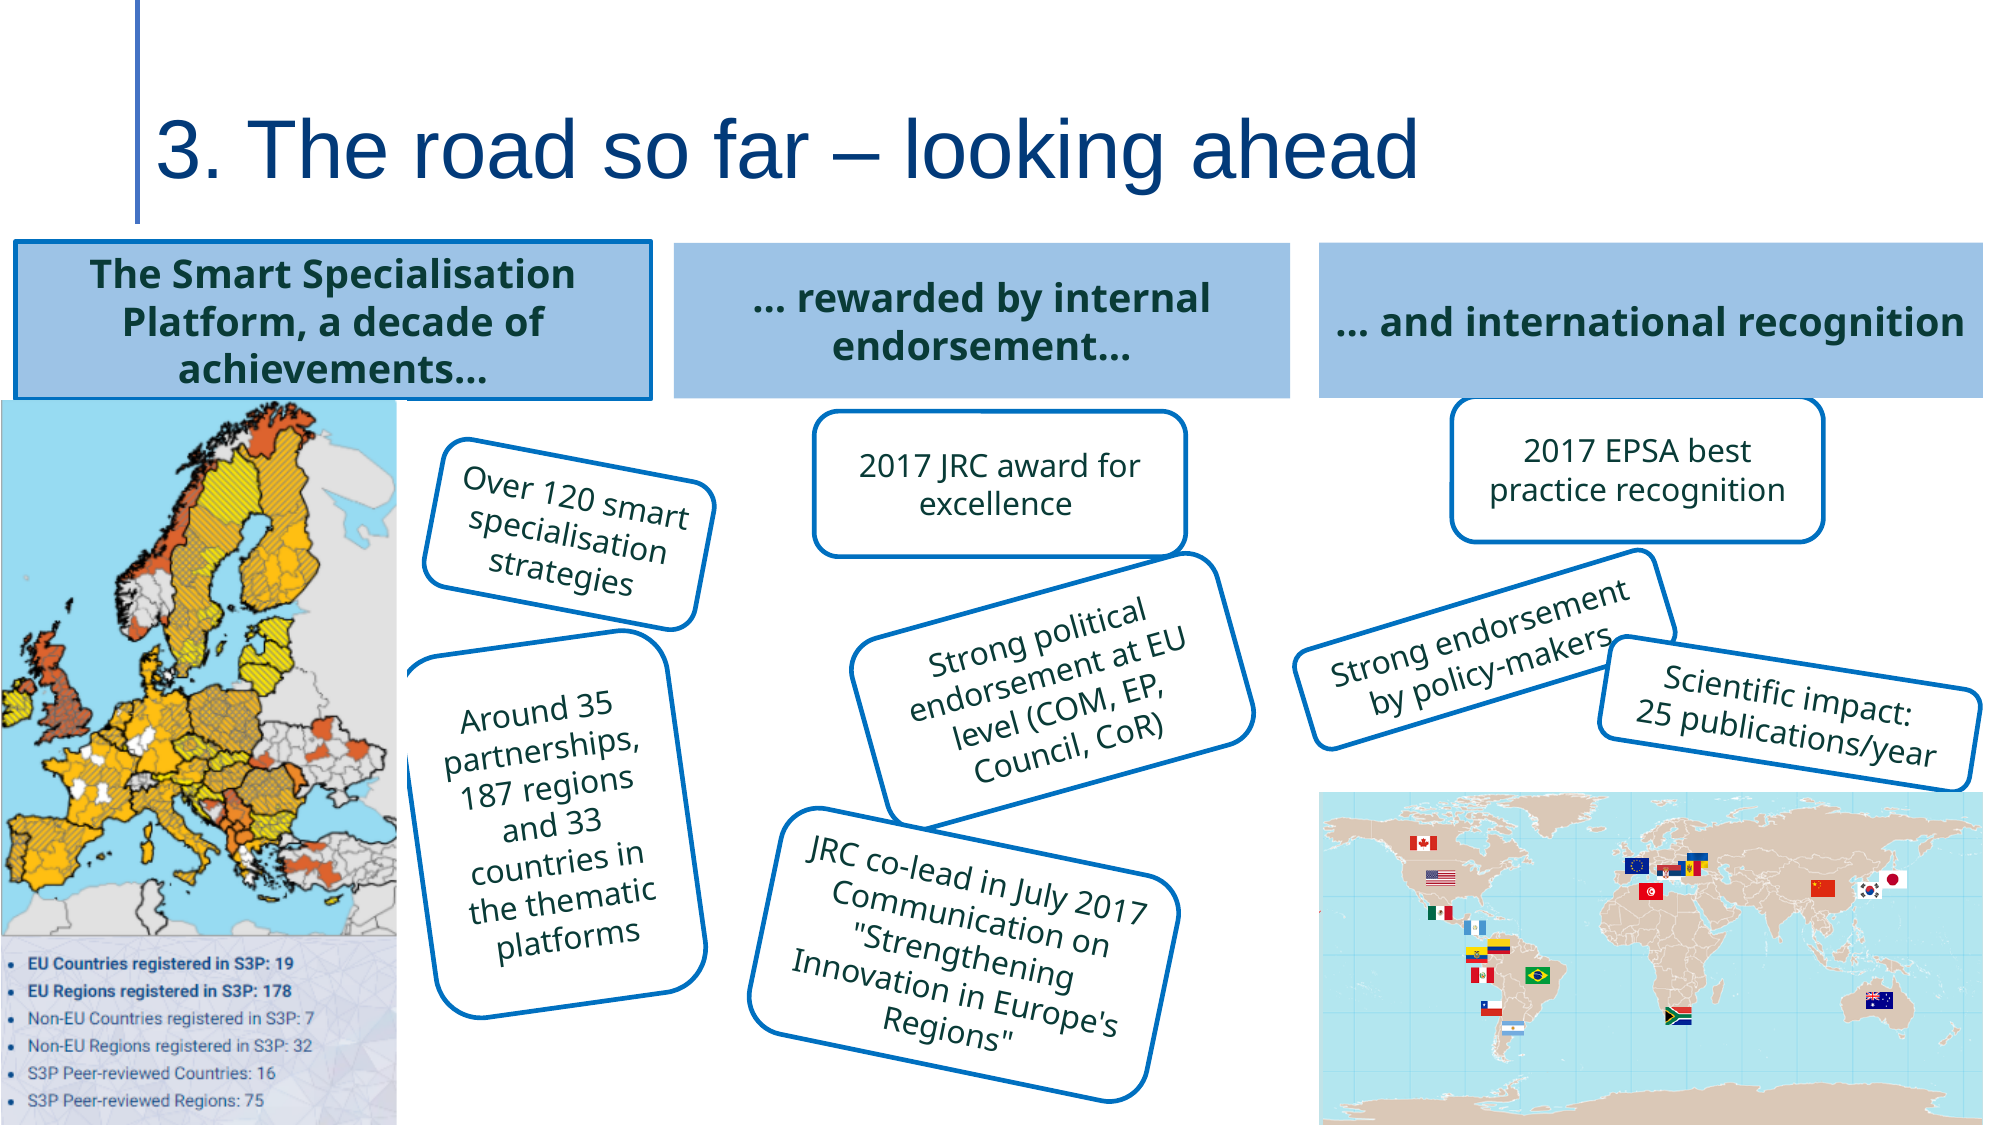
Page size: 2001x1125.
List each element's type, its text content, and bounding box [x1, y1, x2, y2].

text_box Strong endorsement by policy-makers [1293, 549, 1676, 750]
text_box Around 35 partnerships, 187 regions and 33 countries in the thematic platforms [407, 630, 707, 1019]
text_box 2017 EPSA best practice recognition [1451, 399, 1824, 543]
text_box 2017 JRC award for excellence [813, 410, 1187, 558]
picture [1319, 792, 1983, 1125]
text_box The Smart Specialisation Platform, a decade of achievements… [15, 241, 651, 399]
text_box … rewarded by internal endorsement… [673, 242, 1291, 399]
text_box … and international recognition [1319, 242, 1983, 399]
text_box Scientific impact: 25 publications/year [1598, 635, 1981, 792]
picture [1, 400, 407, 1125]
text_box JRC co-lead in July 2017 Communication on "Strengthening Innovation in Europe's Regions" [748, 807, 1180, 1103]
text_box Over 120 smart specialisation strategies [423, 438, 715, 631]
text_box Strong political endorsement at EU level (COM, EP, Council, CoR) [850, 552, 1255, 829]
text_box 3. The road so far – looking ahead [140, 67, 1824, 197]
